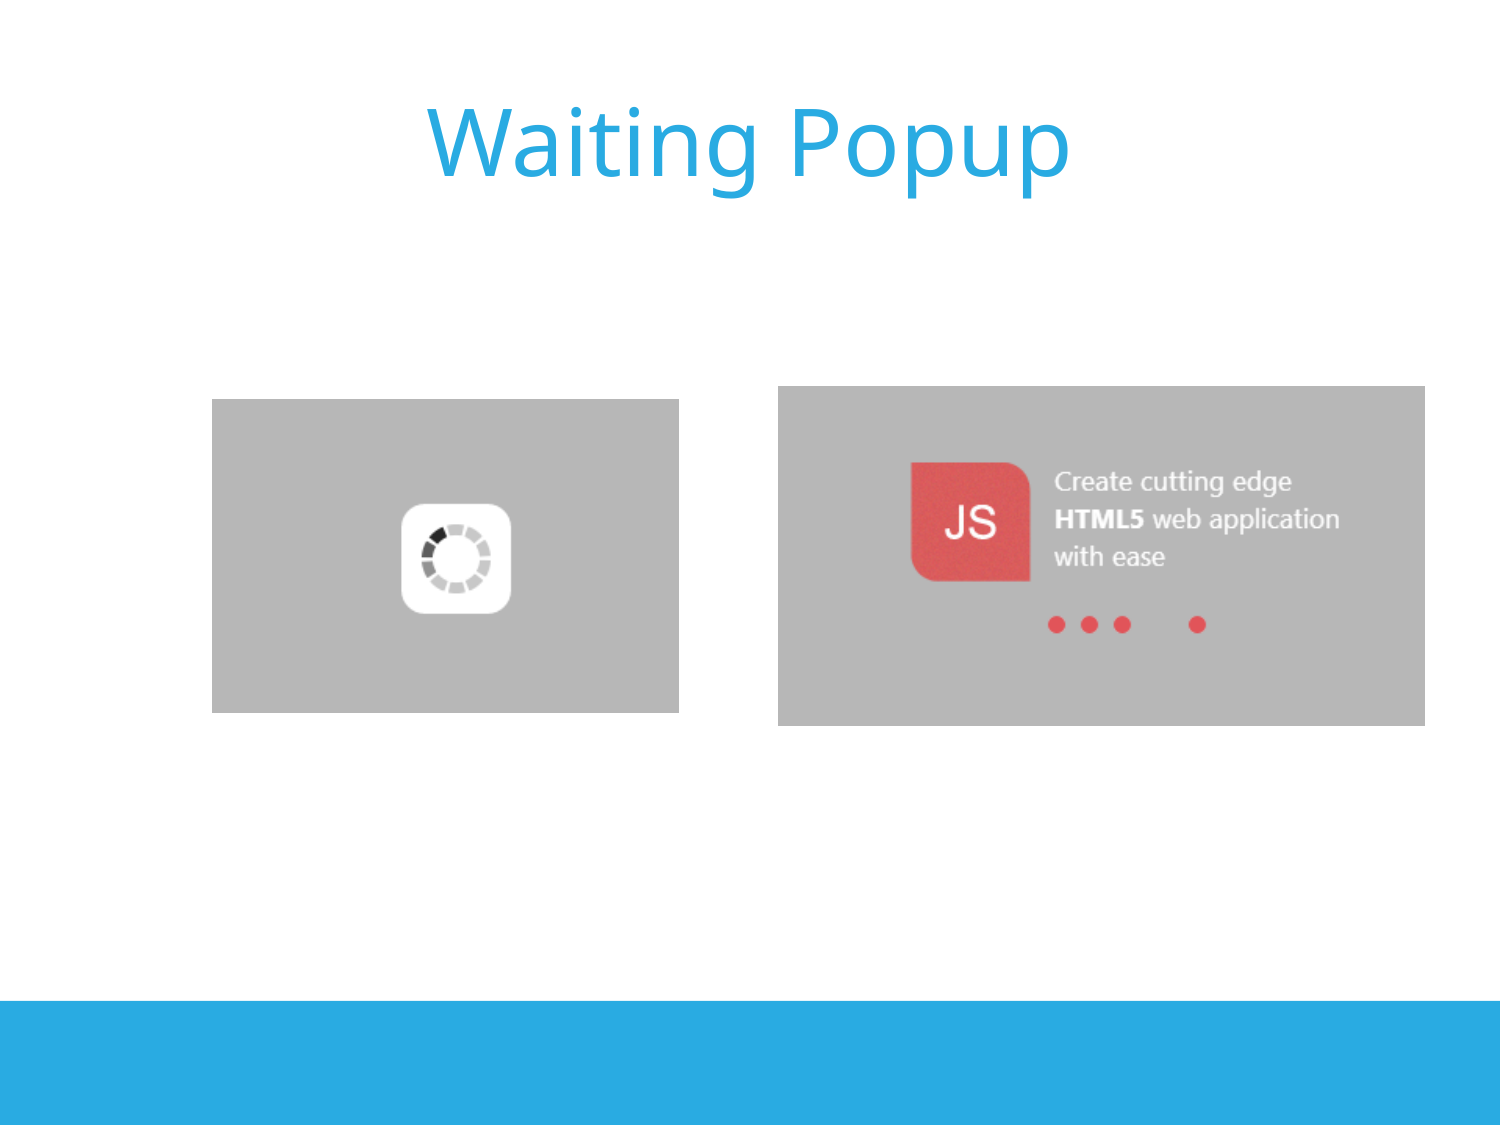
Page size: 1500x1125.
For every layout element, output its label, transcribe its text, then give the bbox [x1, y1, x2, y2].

text_box [0, 999, 1500, 1125]
picture [777, 386, 1426, 726]
title Waiting Popup [75, 45, 1425, 233]
picture [212, 399, 679, 713]
